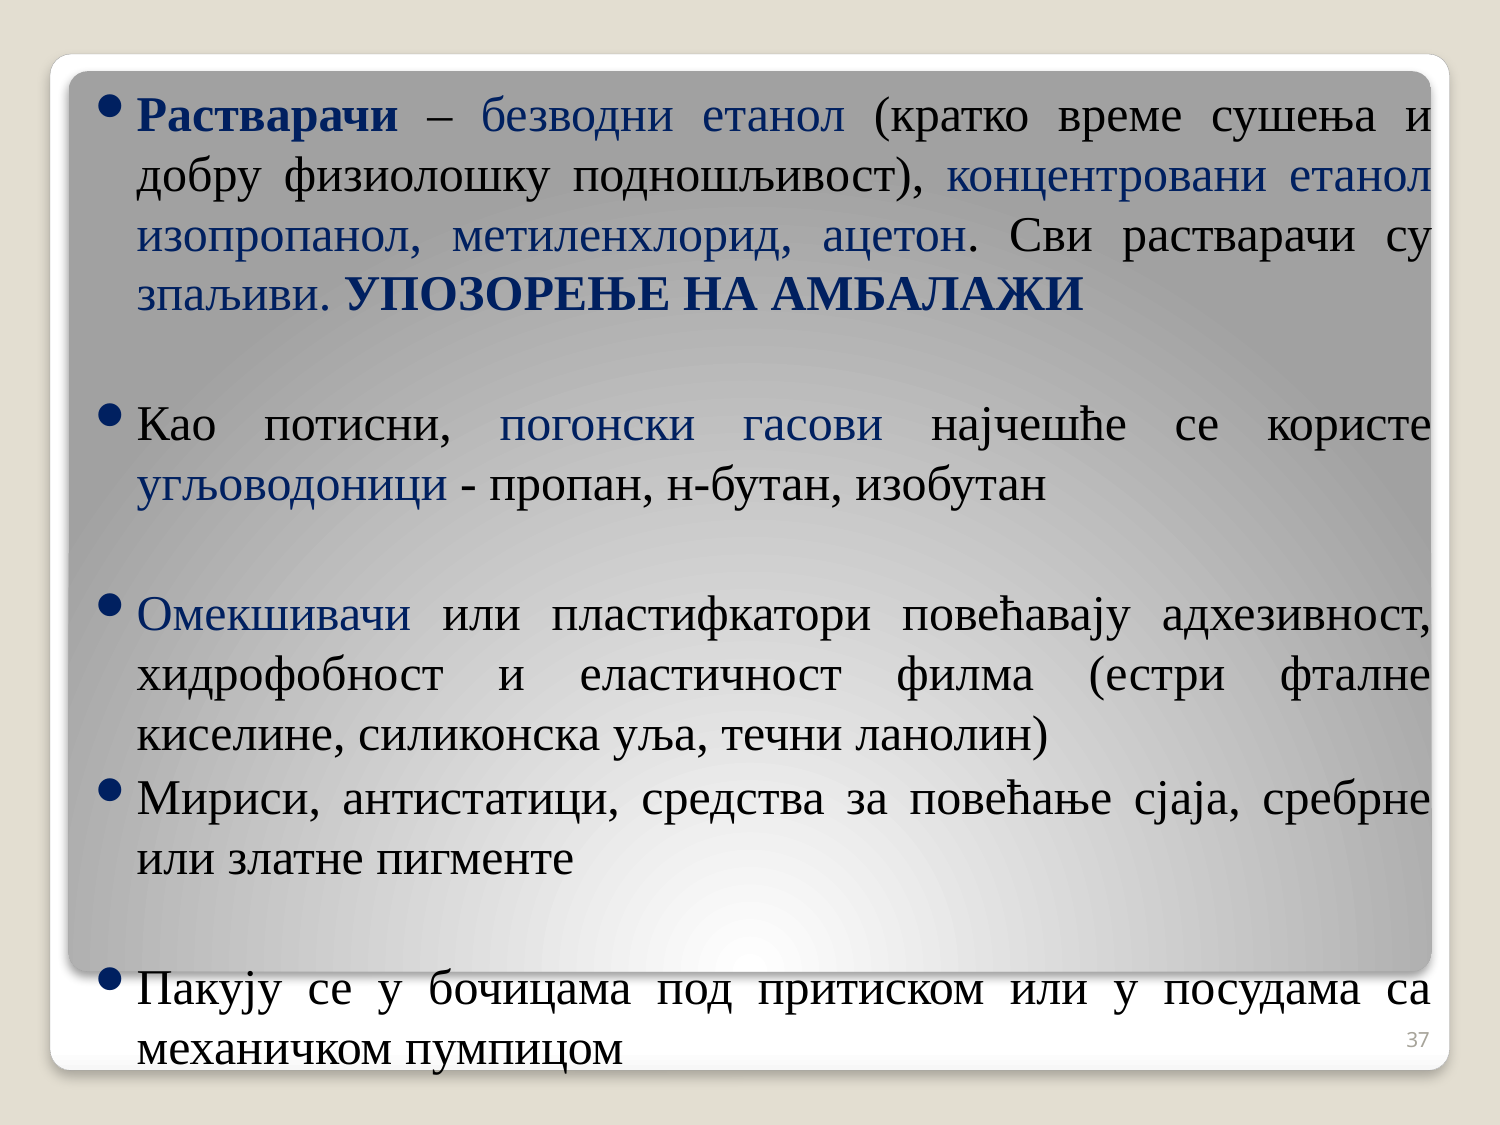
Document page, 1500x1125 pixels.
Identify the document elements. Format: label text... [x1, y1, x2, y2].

list Растварачи – безводни етанол (кратко време сушења и добру физиолошку подношљивост), концентровани етанол изопропанол, метиленхлорид, ацетон. Сви растварачи су зпаљиви. УПОЗОРЕЊЕ НА АМБАЛАЖИ Као потисни, погонски гасови најчешће се користе угљоводоници - пропан, н-бутан, изобутан Омекшивачи или пластифкатори повећавају адхезивност, хидрофобност и еластичност филма (естри фталне киселине, силиконска уља, течни ланолин) Мириси, антистатици, средства за повећање сјаја, сребрне или златне пигменте Пакују се у бочицама под притиском или у посудама са механичком пумпицом [64, 66, 1447, 1094]
slide_number 37 [1369, 1002, 1445, 1063]
